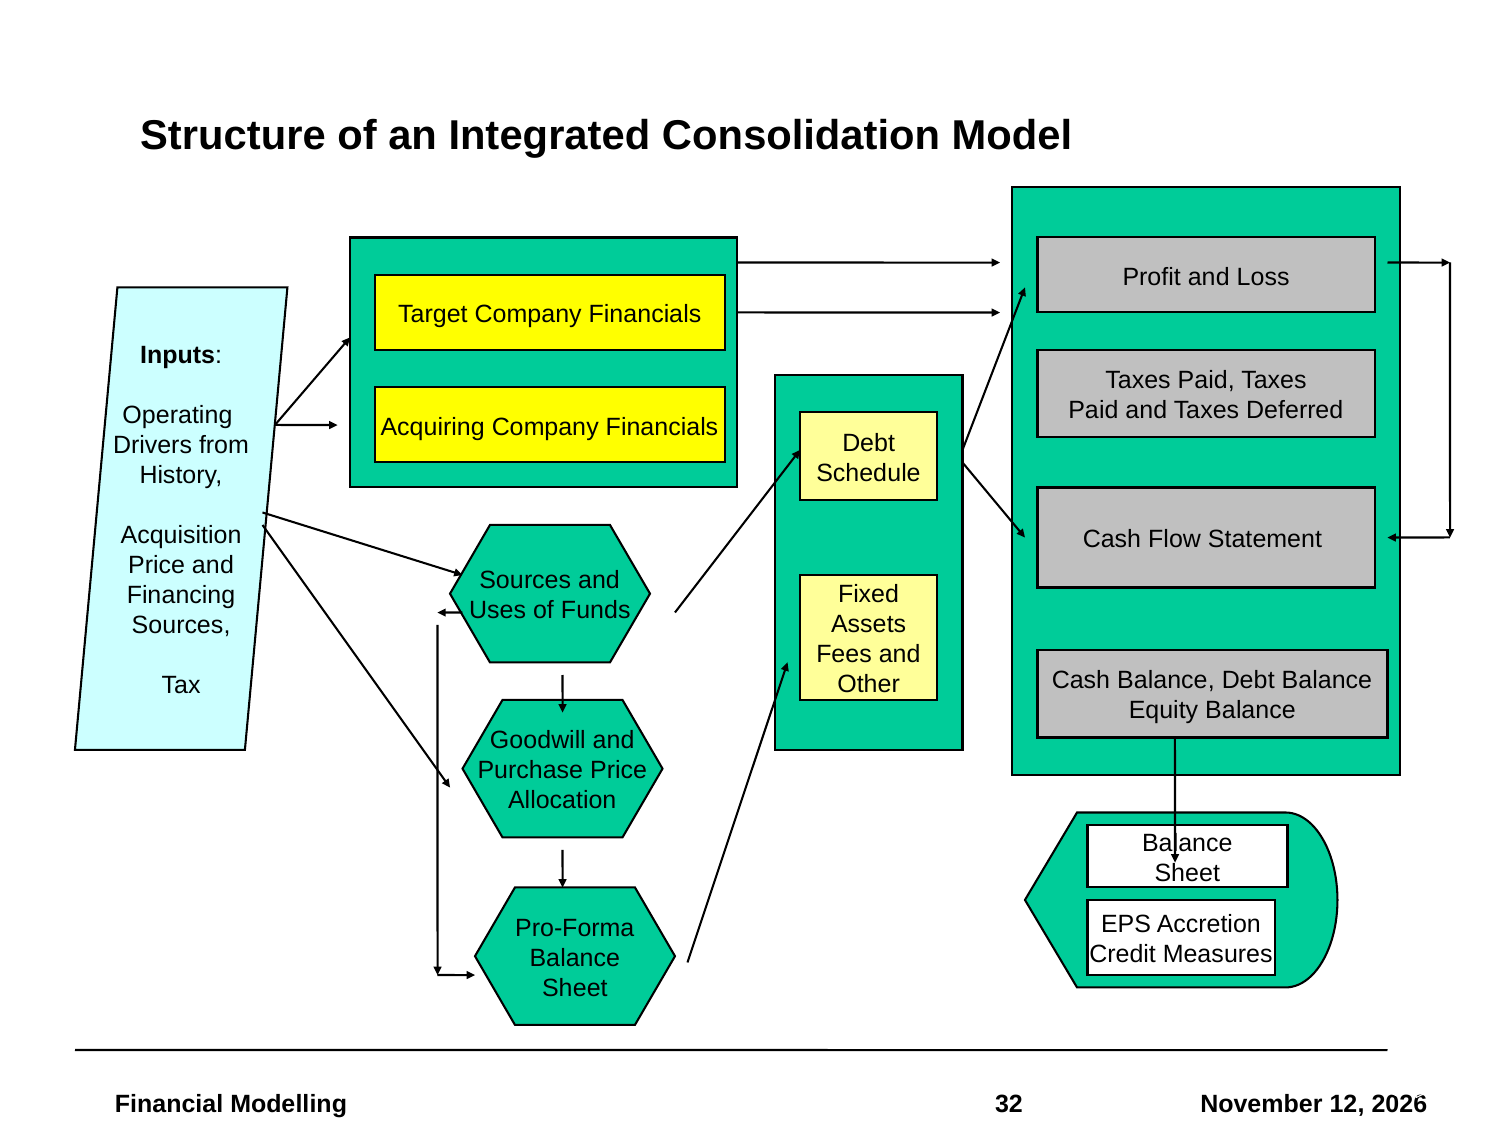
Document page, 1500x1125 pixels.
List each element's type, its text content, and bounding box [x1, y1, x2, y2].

text_box Sources and Uses of Funds [450, 524, 651, 663]
text_box [737, 308, 1000, 317]
text_box Debt Schedule [799, 412, 938, 500]
text_box [433, 771, 442, 974]
text_box Fixed Assets Fees and Other [799, 575, 938, 701]
text_box [1170, 737, 1180, 863]
text_box Cash Flow Statement [1037, 487, 1375, 588]
text_box [687, 662, 789, 963]
text_box [962, 287, 1026, 451]
text_box Target Company Financials [375, 274, 725, 350]
text_box [274, 337, 350, 426]
text_box EPS Accretion Credit Measures [1087, 899, 1276, 975]
text_box [262, 512, 463, 577]
title Structure of an Integrated Consolidation Model [124, 99, 1413, 226]
text_box [1445, 262, 1455, 538]
text_box [962, 462, 1025, 538]
text_box Inputs: Operating Drivers from History, Acquisition Price and Financing Sources, Tax [74, 287, 288, 750]
text_box [437, 970, 475, 980]
text_box Profit and Loss [1037, 237, 1375, 313]
text_box [1012, 187, 1400, 775]
text_box [1024, 812, 1338, 988]
text_box Cash Balance, Debt Balance Equity Balance [1037, 649, 1388, 738]
text_box [276, 420, 338, 430]
text_box [1387, 533, 1450, 542]
text_box [558, 674, 567, 713]
text_box Taxes Paid, Taxes Paid and Taxes Deferred [1037, 349, 1375, 438]
text_box [437, 608, 463, 617]
text_box [737, 258, 1000, 267]
text_box [349, 237, 738, 488]
text_box Pro-Forma Balance Sheet [474, 887, 676, 1025]
text_box Balance Sheet [1087, 824, 1288, 888]
text_box [774, 374, 963, 750]
text_box [262, 524, 451, 788]
text_box [674, 450, 800, 613]
text_box Acquiring Company Financials [375, 387, 726, 463]
text_box Goodwill and Purchase Price Allocation [462, 699, 663, 838]
text_box [1387, 258, 1449, 267]
text_box [558, 849, 567, 888]
